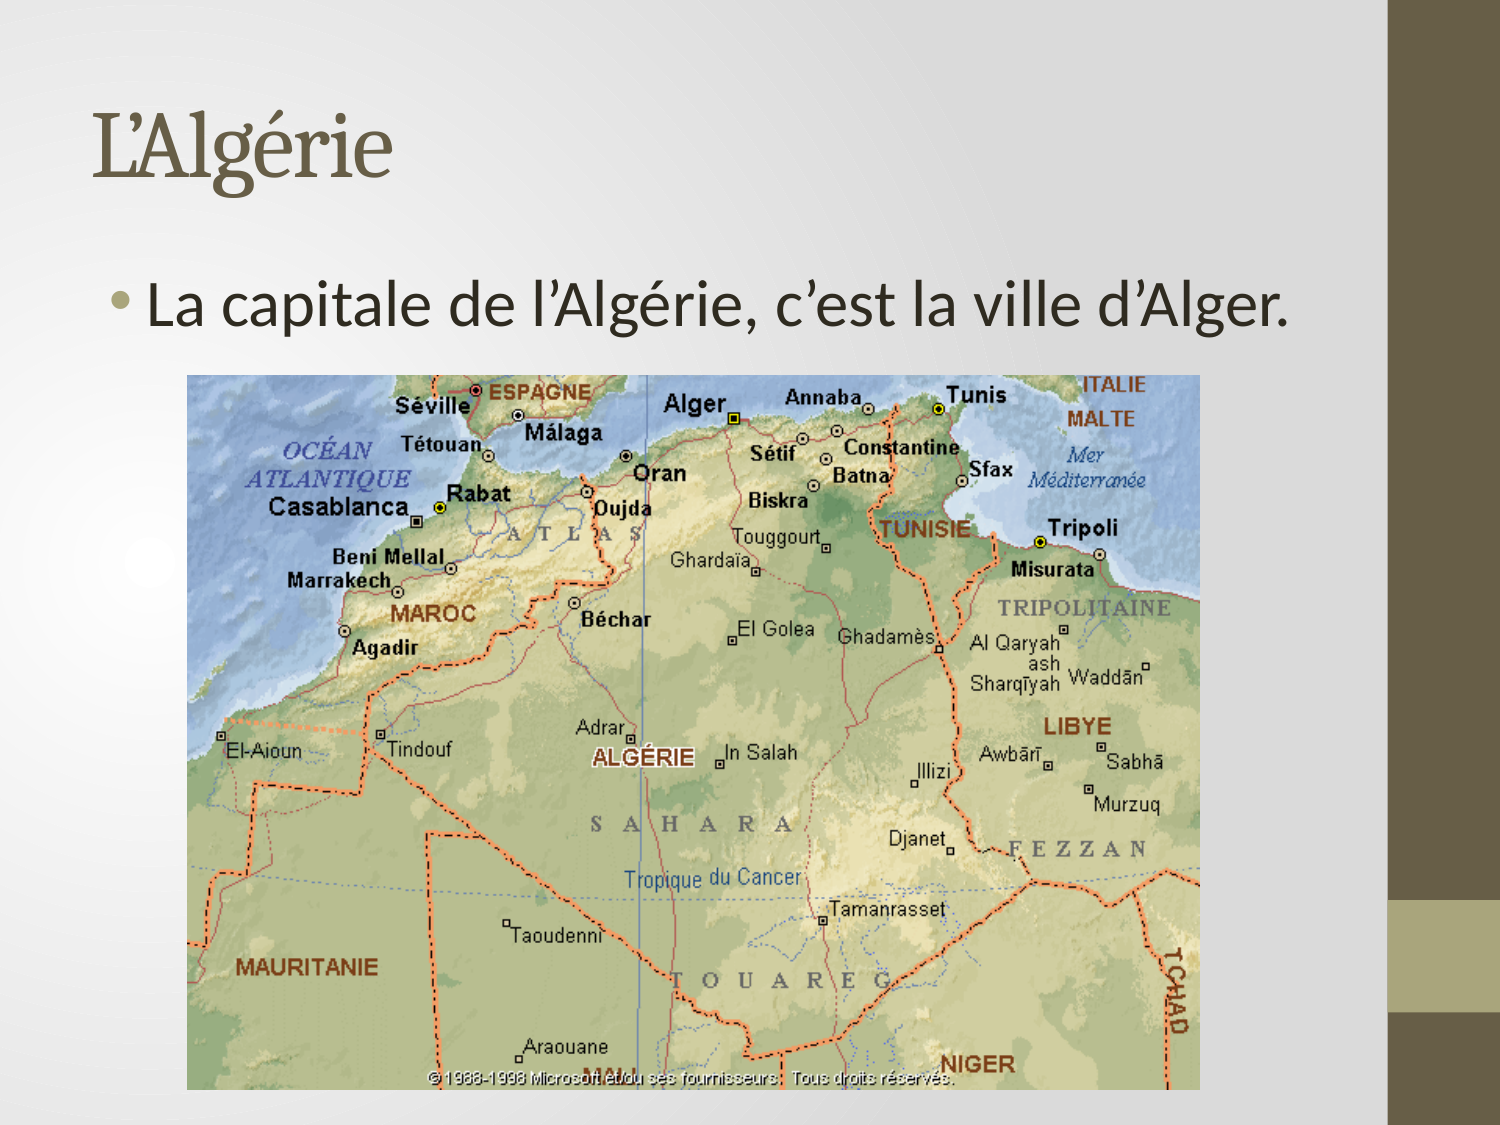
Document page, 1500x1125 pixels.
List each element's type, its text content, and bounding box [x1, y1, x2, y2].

picture [186, 375, 1201, 1091]
list La capitale de l’Algérie, c’est la ville d’Alger. [75, 251, 1363, 1005]
title L’Algérie [75, 45, 1325, 233]
